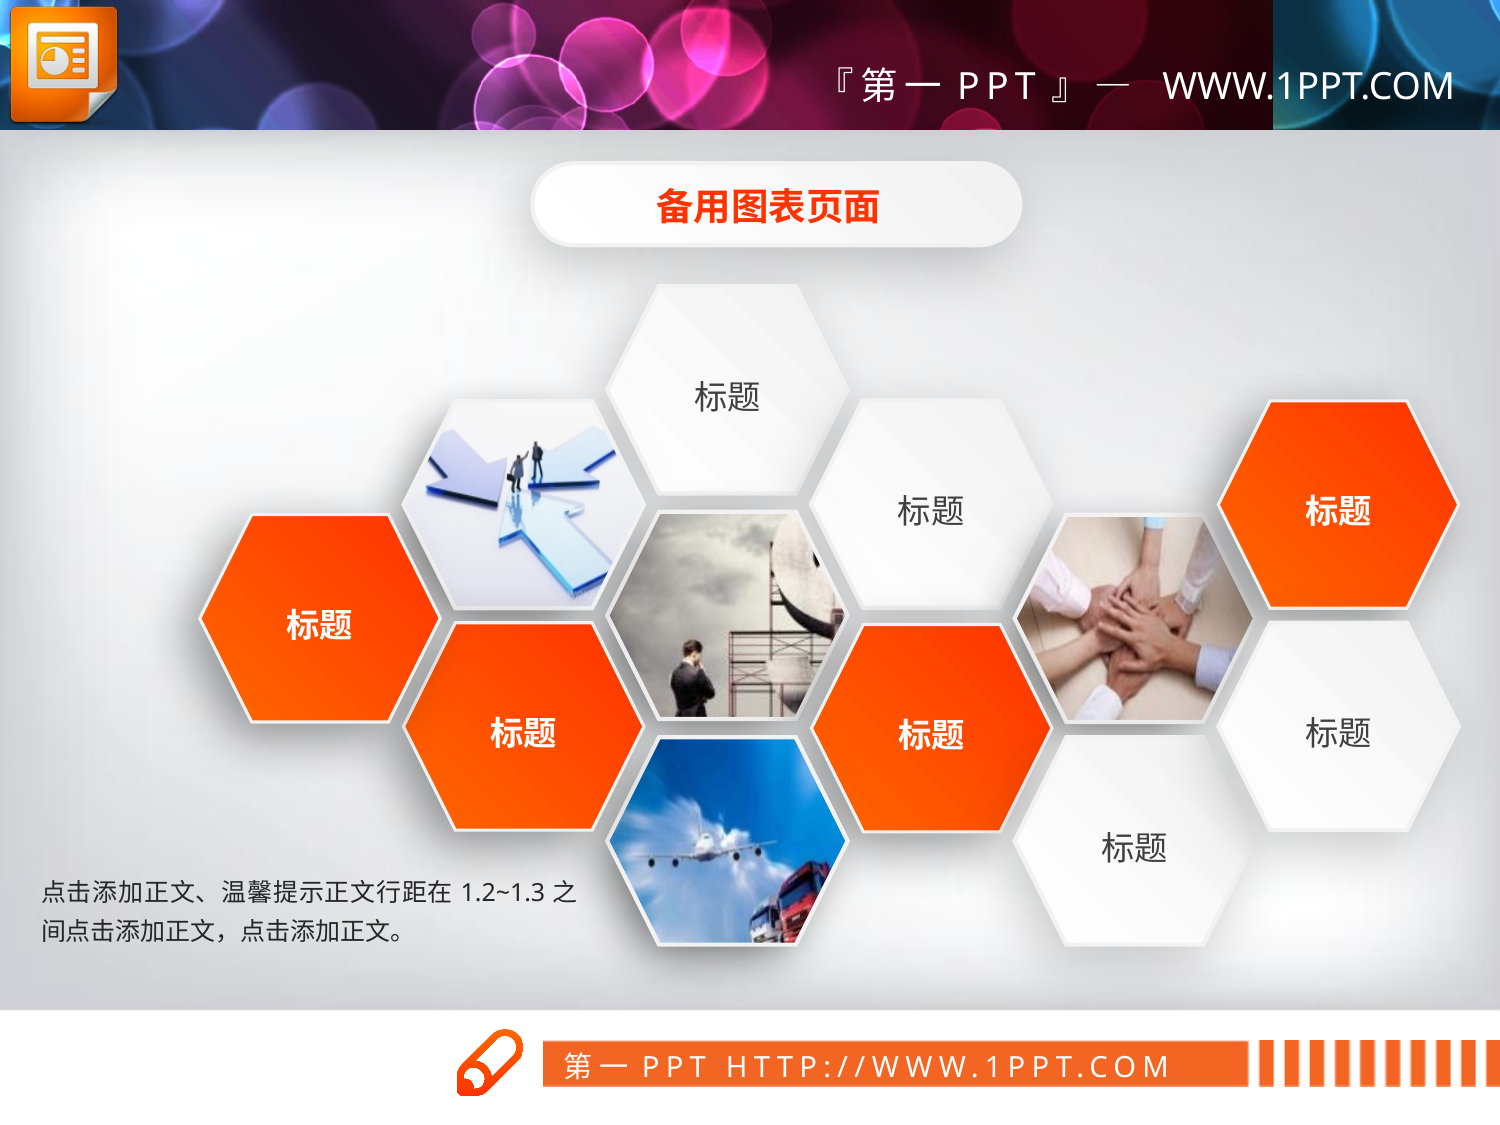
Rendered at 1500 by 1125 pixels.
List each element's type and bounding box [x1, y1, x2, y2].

picture [543, 1040, 1500, 1087]
picture [0, 0, 1500, 1012]
text_box [25, 163, 1459, 951]
